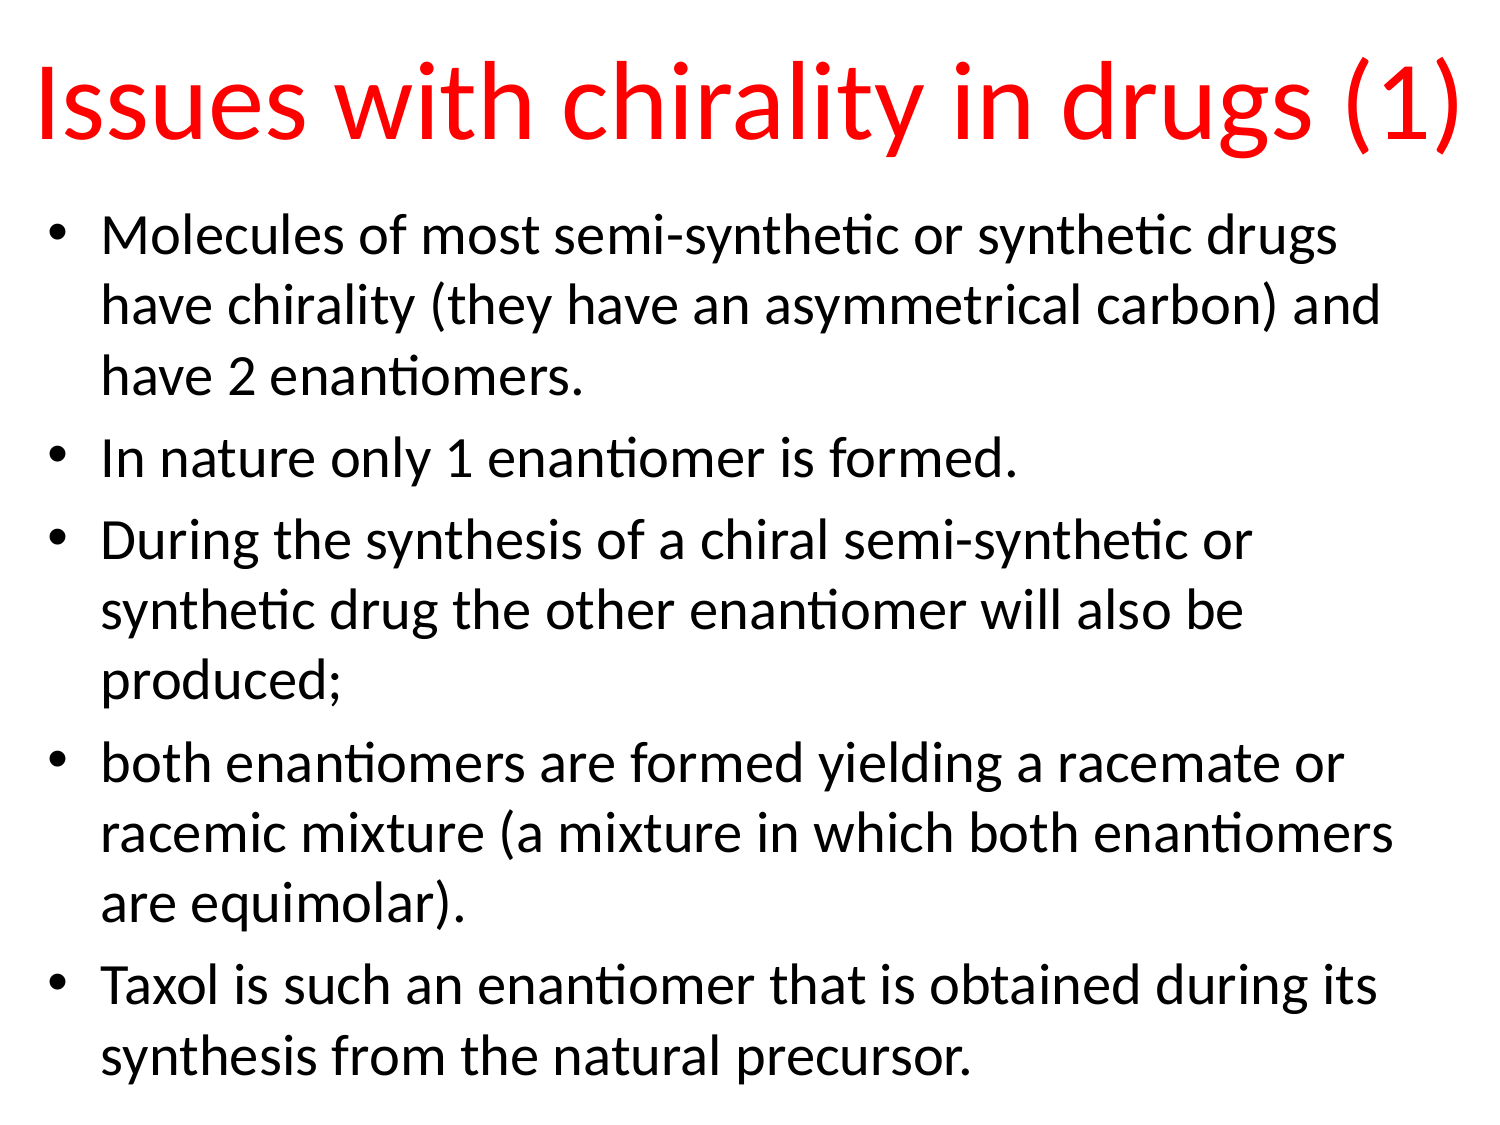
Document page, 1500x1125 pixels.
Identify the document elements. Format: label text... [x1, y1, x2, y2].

list Molecules of most semi-synthetic or synthetic drugs have chirality (they have an asymmetrical carbon) and have 2 enantiomers. In nature only 1 enantiomer is formed. During the synthesis of a chiral semi-synthetic or synthetic drug the other enantiomer will also be produced; both enantiomers are formed yielding a racemate or racemic mixture (a mixture in which both enantiomers are equimolar). Taxol is such an enantiomer that is obtained during its synthesis from the natural precursor. [32, 187, 1480, 1105]
title Issues with chirality in drugs (1) [0, 0, 1500, 188]
